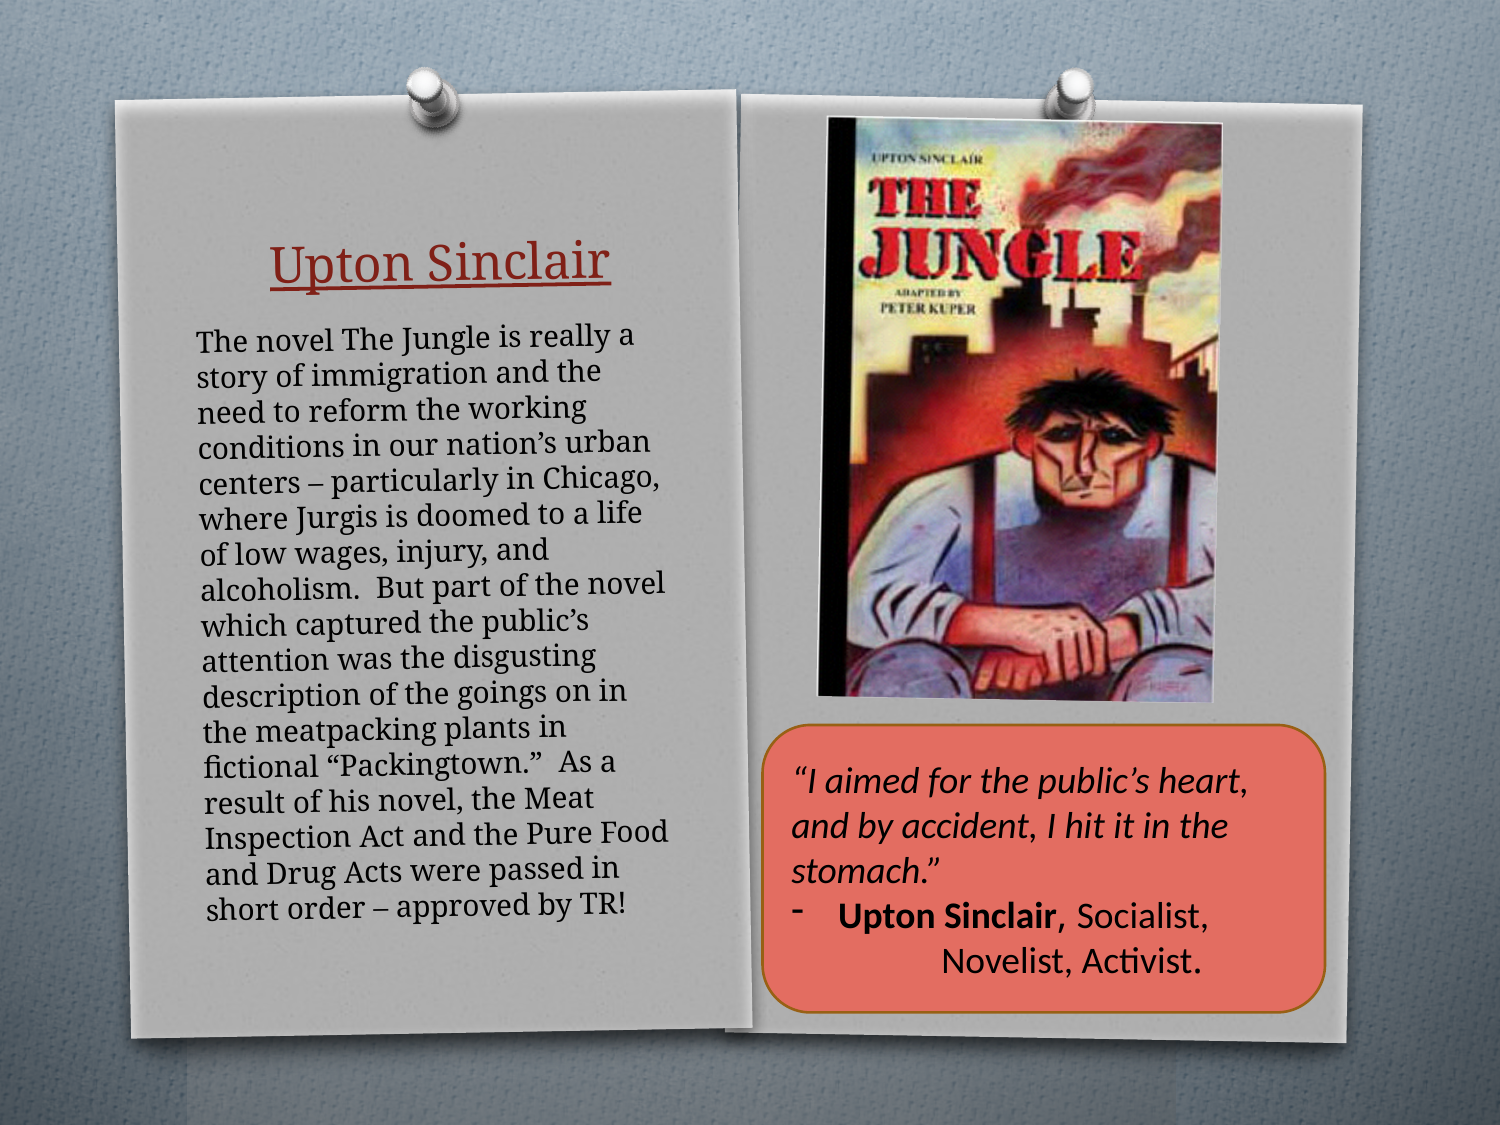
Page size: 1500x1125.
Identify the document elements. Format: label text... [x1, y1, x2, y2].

text_box “I aimed for the public’s heart, and by accident, I hit it in the stomach.” Upton Sinclair, Socialist, Novelist, Activist. [761, 723, 1327, 1014]
picture [375, 33, 497, 157]
picture [1016, 41, 1134, 118]
list The novel The Jungle is really a story of immigration and the need to reform the working conditions in our nation’s urban centers – particularly in Chicago, where Jurgis is doomed to a life of low wages, injury, and alcoholism. But part of the novel which captured the public’s attention was the disgusting description of the goings on in the meatpacking plants in fictional “Packingtown.” As a result of his novel, the Meat Inspection Act and the Pure Food and Drug Acts were passed in short order – approved by TR! [180, 307, 692, 944]
title Upton Sinclair [187, 174, 693, 303]
picture [1218, 123, 1222, 368]
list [820, 118, 1218, 699]
